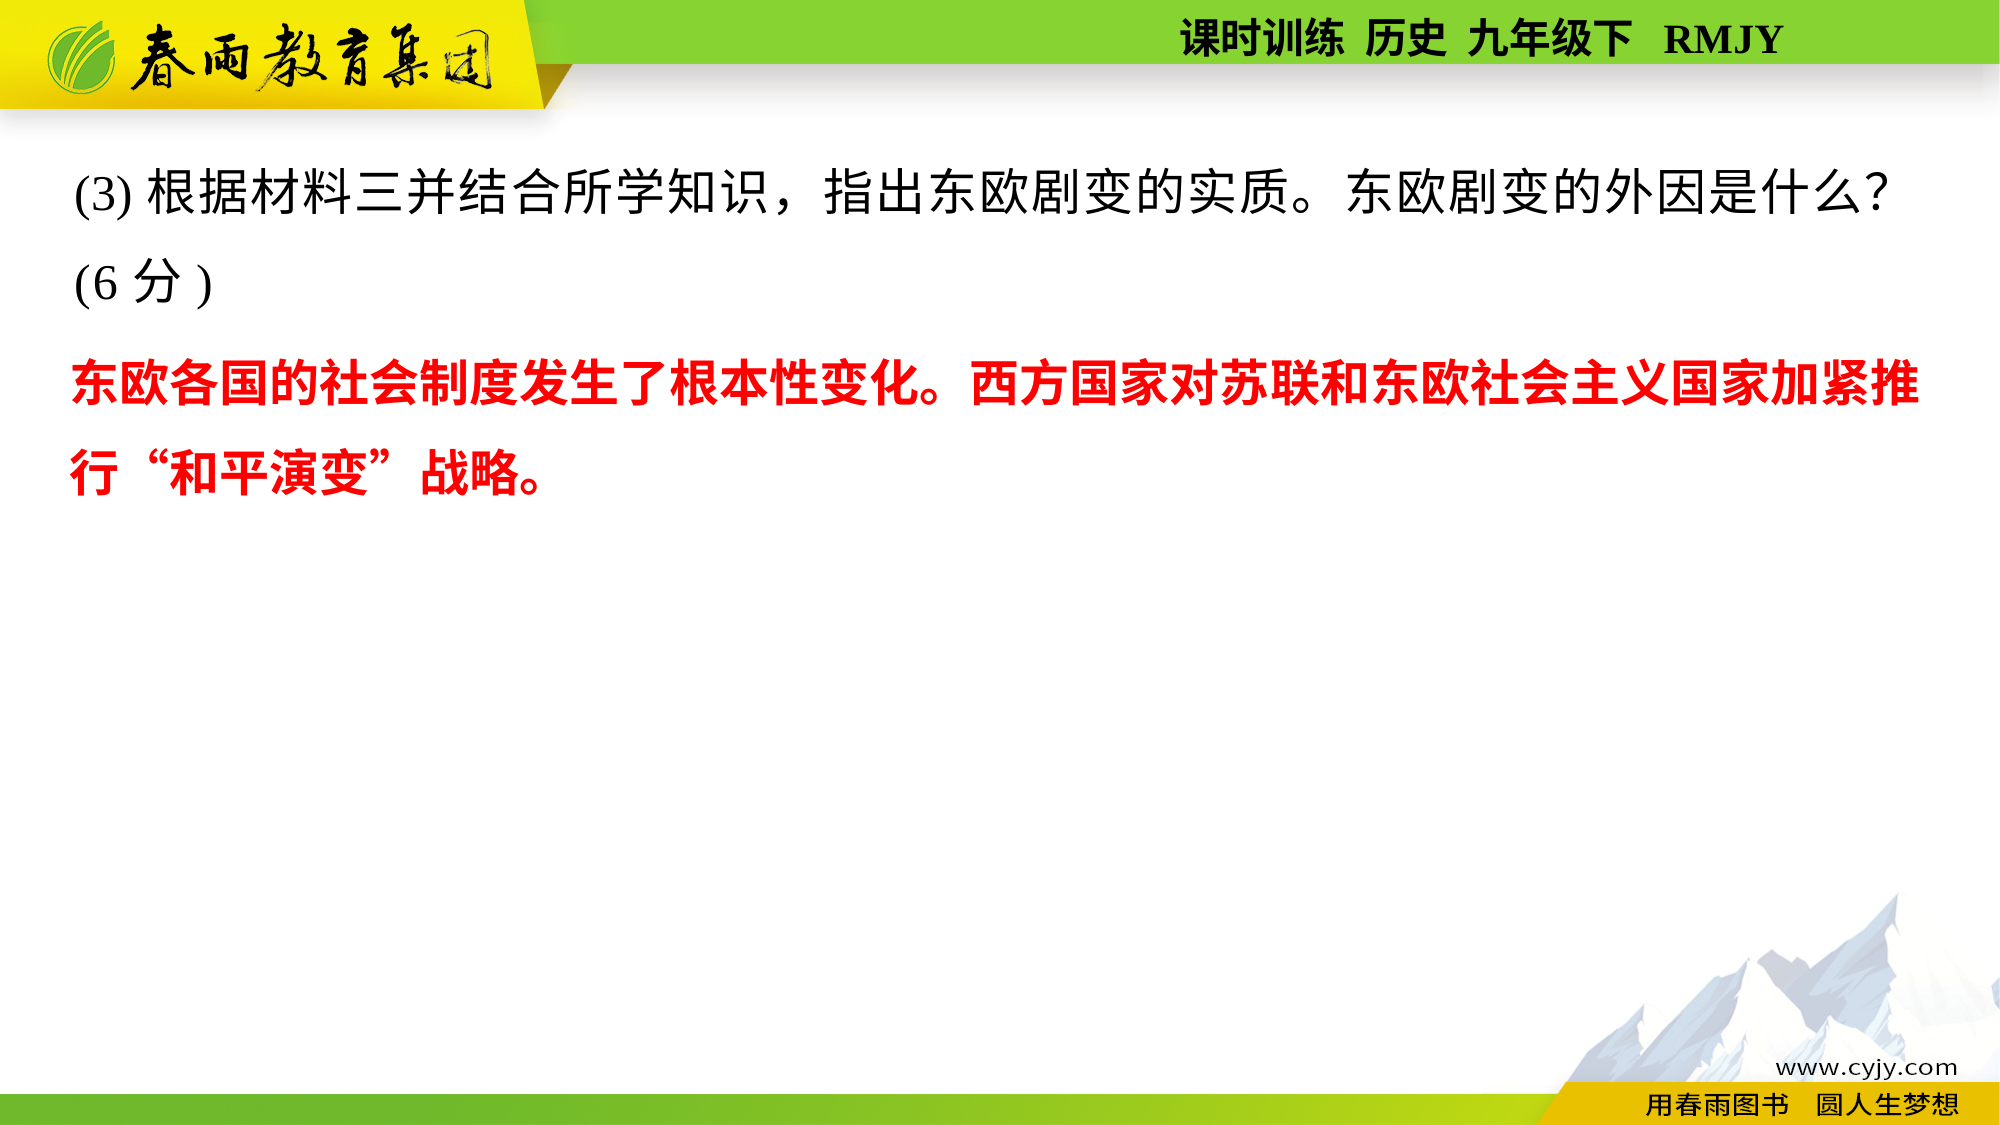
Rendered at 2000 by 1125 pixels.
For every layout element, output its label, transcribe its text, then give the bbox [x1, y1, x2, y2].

text_box 东欧各国的社会制度发生了根本性变化。西方国家对苏联和东欧社会主义国家加紧推行“和平演变”战略。 [54, 314, 1957, 510]
picture [0, 0, 2000, 1125]
list (3)根据材料三并结合所学知识，指出东欧剧变的实质。东欧剧变的外因是什么？(6分) [59, 122, 1944, 308]
